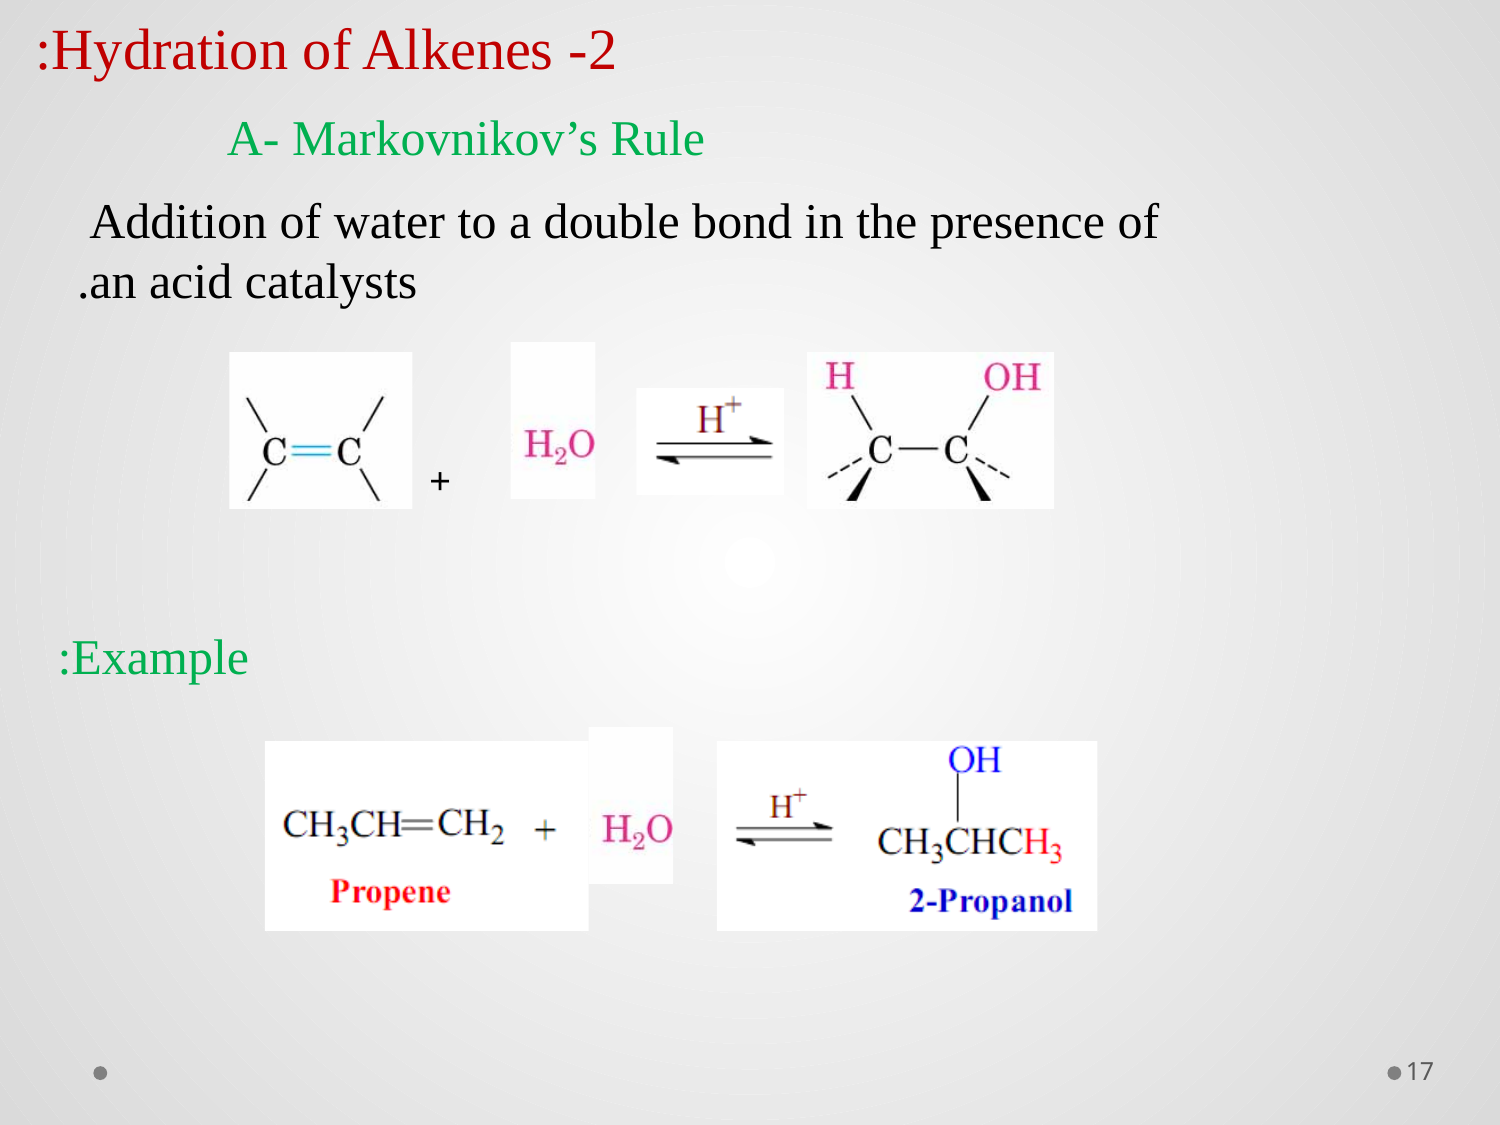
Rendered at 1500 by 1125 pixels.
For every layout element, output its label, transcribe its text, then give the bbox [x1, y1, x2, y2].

slide_number 17 [1401, 1042, 1494, 1103]
text_box 2- Hydration of Alkenes: [20, 3, 633, 89]
text_box Addition of water to a double bond in the presence of an acid catalysts. [49, 180, 1483, 316]
text_box Example: [42, 617, 265, 692]
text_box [264, 727, 1098, 931]
text_box A- Markovnikov’s Rule [197, 89, 720, 174]
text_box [228, 342, 1055, 509]
